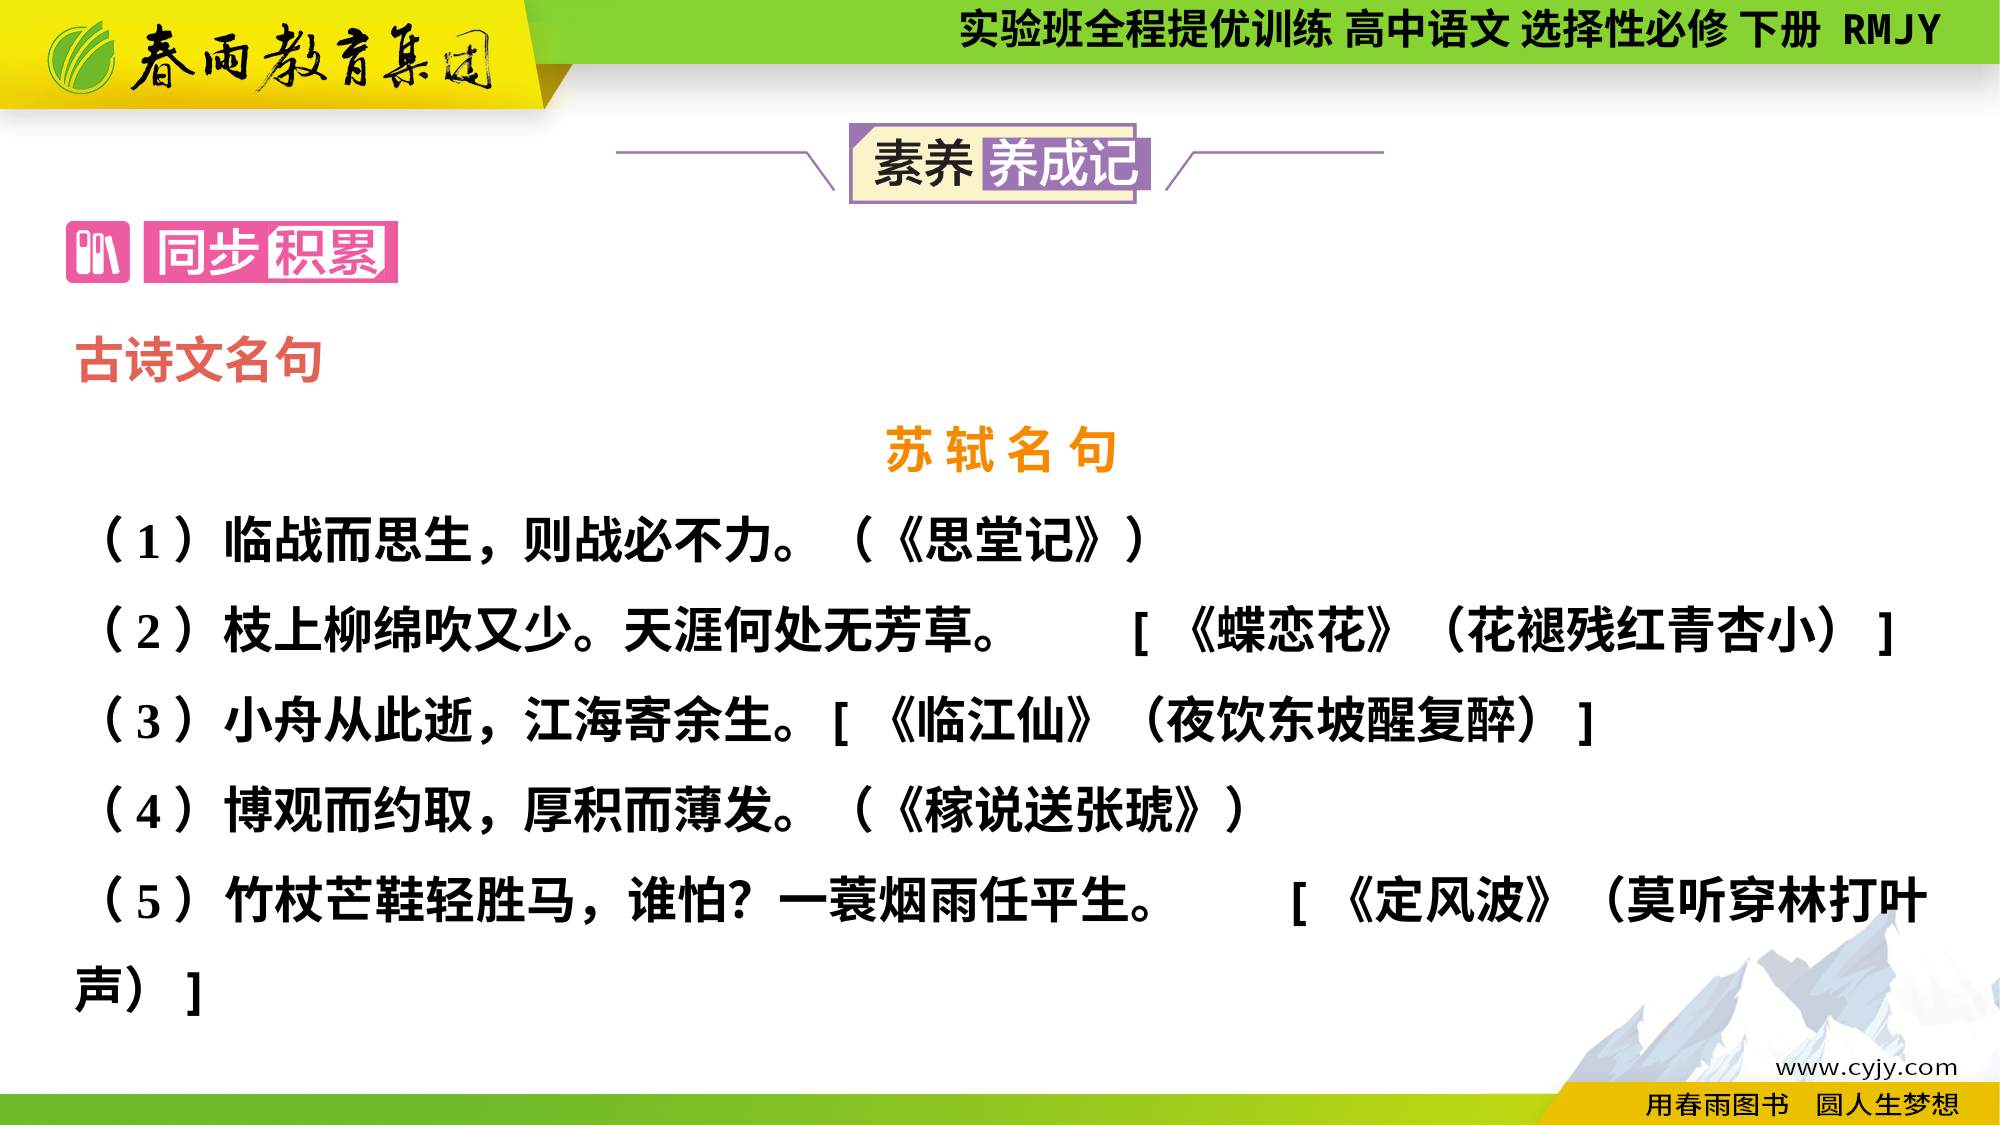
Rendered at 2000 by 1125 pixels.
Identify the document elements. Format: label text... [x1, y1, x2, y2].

list 古诗文名句 苏 轼 名 句 （1）临战而思生，则战必不力。 （《思堂记》） （2）枝上柳绵吹又少。天涯何处无芳草。 [《蝶恋花》（花褪残红青杏小）] （3）小舟从此逝，江海寄余生。 [《临江仙》（夜饮东坡醒复醉）] （4）博观而约取，厚积而薄发。 （《稼说送张琥》） （5）竹杖芒鞋轻胜马，谁怕？一蓑烟雨任平生。 [《定风波》（莫听穿林打叶声）] [59, 291, 1944, 931]
picture [0, 0, 2000, 1125]
